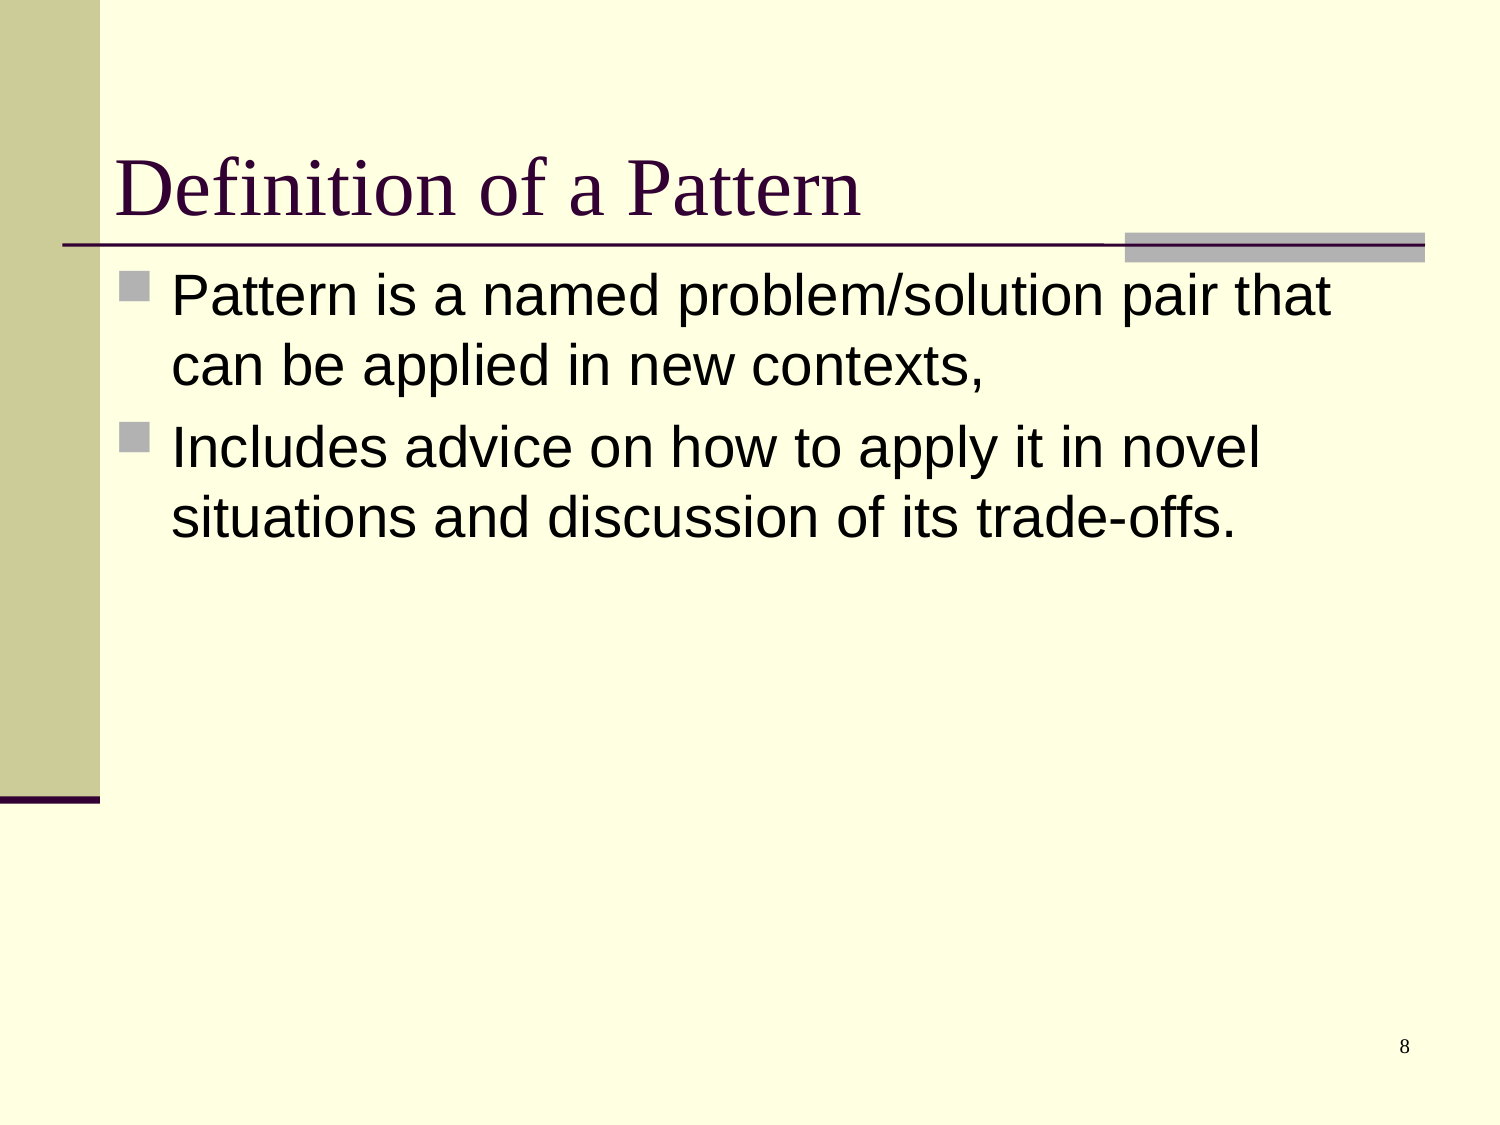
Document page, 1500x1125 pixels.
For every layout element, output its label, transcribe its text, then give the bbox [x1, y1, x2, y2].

title Definition of a Pattern [99, 124, 1299, 241]
list Pattern is a named problem/solution pair that can be applied in new contexts, Includes advice on how to apply it in novel situations and discussion of its trade-offs. [99, 249, 1376, 994]
slide_number 8 [1112, 1024, 1426, 1101]
